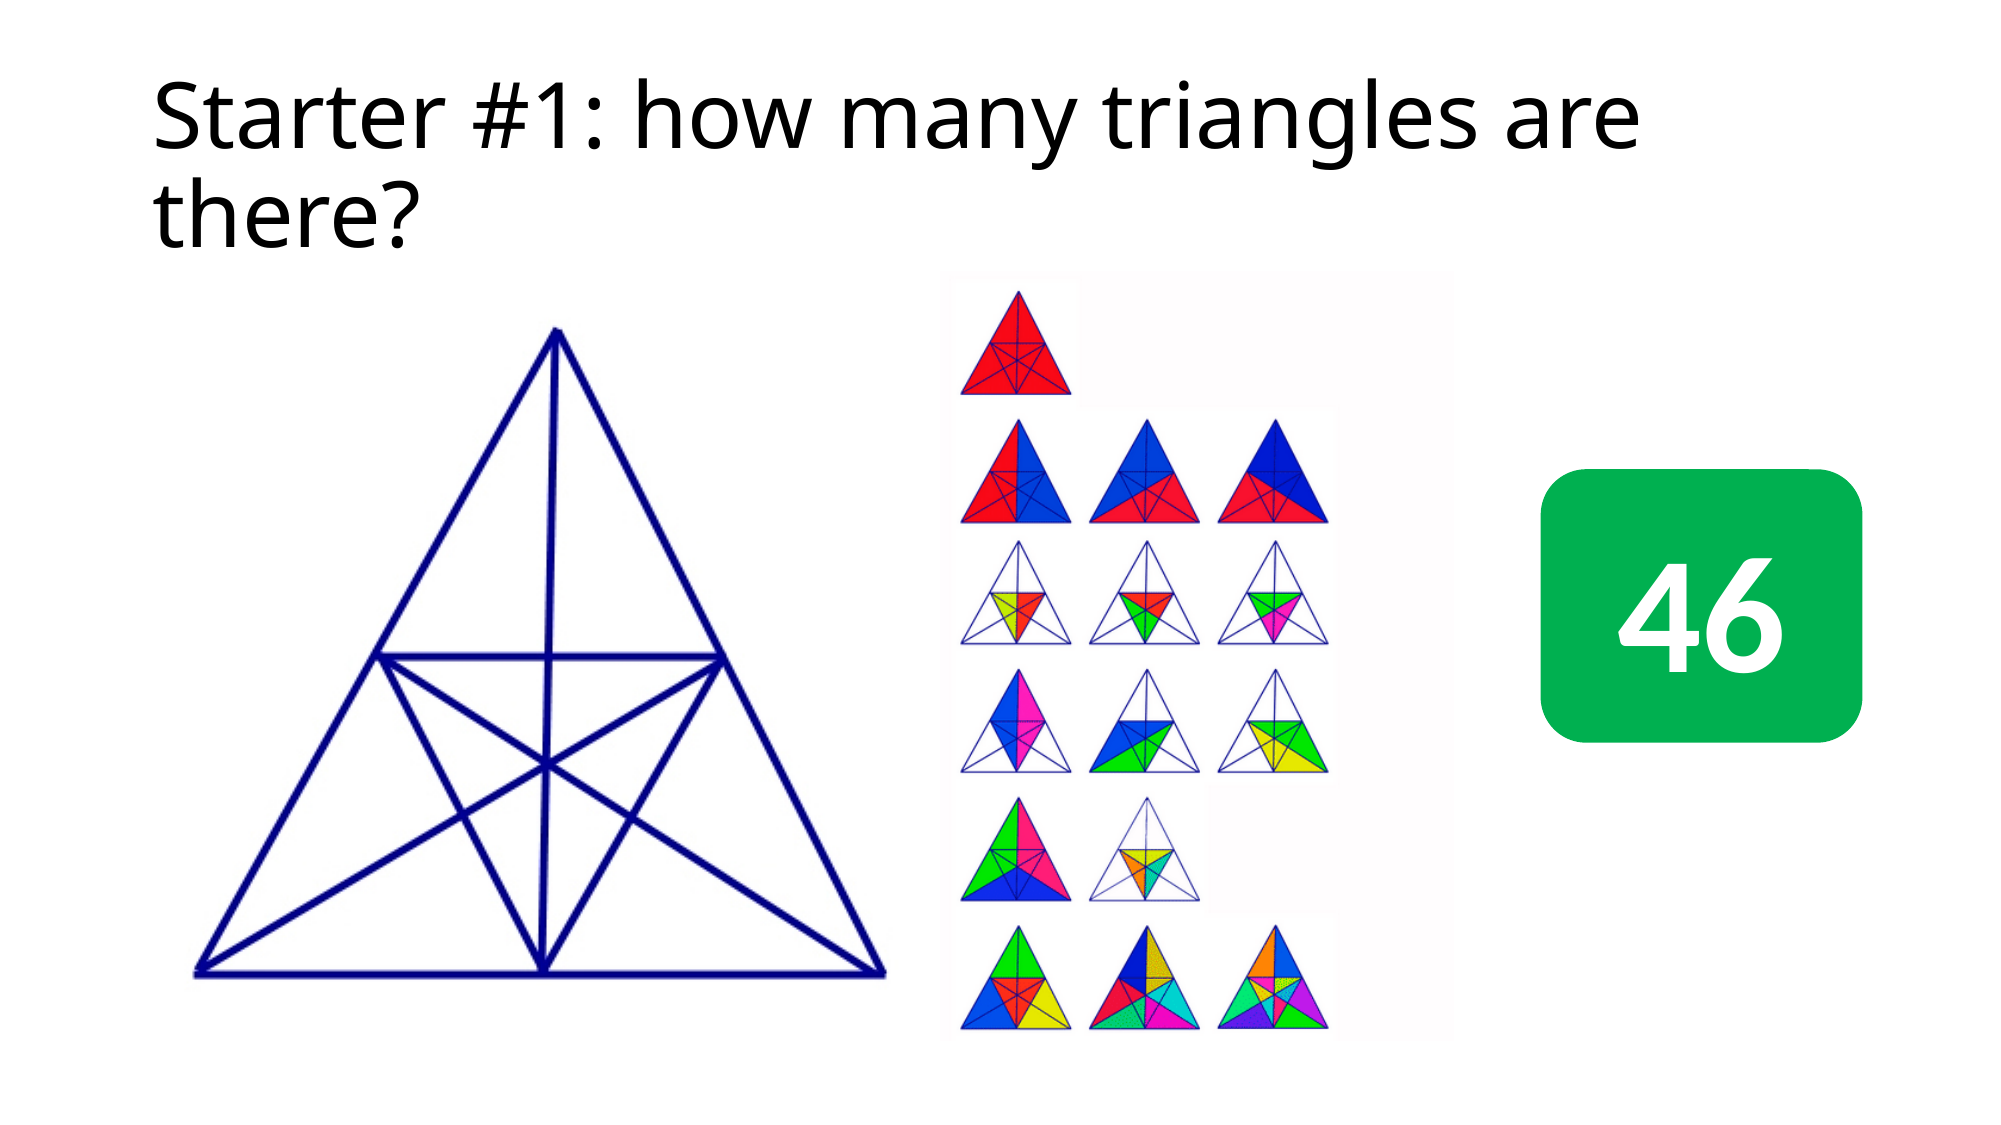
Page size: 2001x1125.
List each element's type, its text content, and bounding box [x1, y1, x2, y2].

picture [137, 254, 1454, 1058]
title Starter #1: how many triangles are there? [137, 59, 1863, 278]
text_box 46 [1539, 468, 1864, 744]
